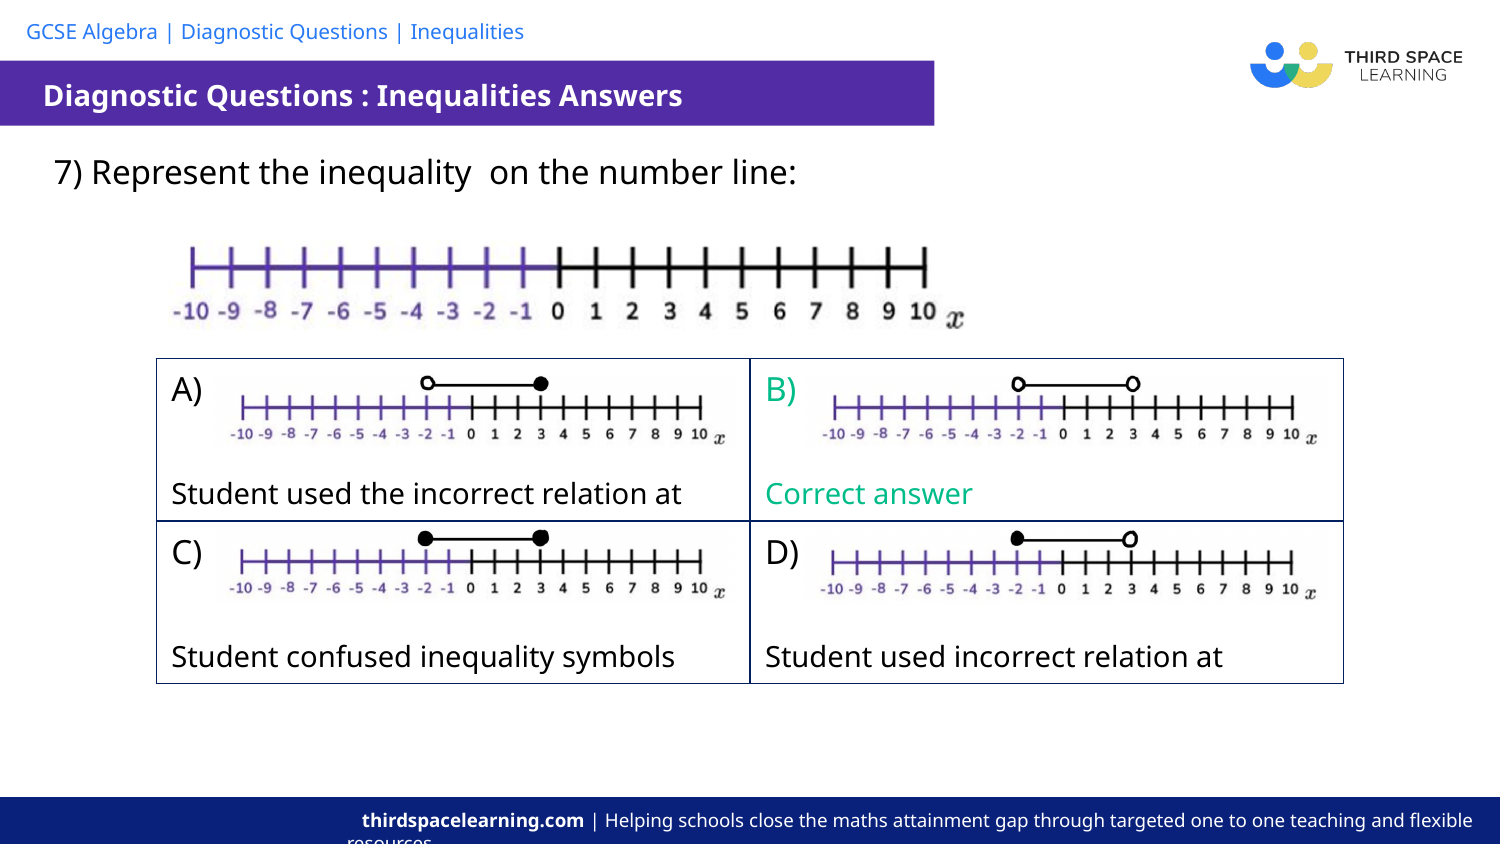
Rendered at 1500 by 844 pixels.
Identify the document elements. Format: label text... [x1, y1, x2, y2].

picture [802, 529, 1327, 606]
picture [153, 218, 976, 352]
picture [211, 528, 736, 605]
picture [804, 374, 1328, 451]
picture [212, 374, 736, 451]
picture [1250, 33, 1465, 99]
text_box Diagnostic Questions : Inequalities Answers [27, 61, 778, 127]
